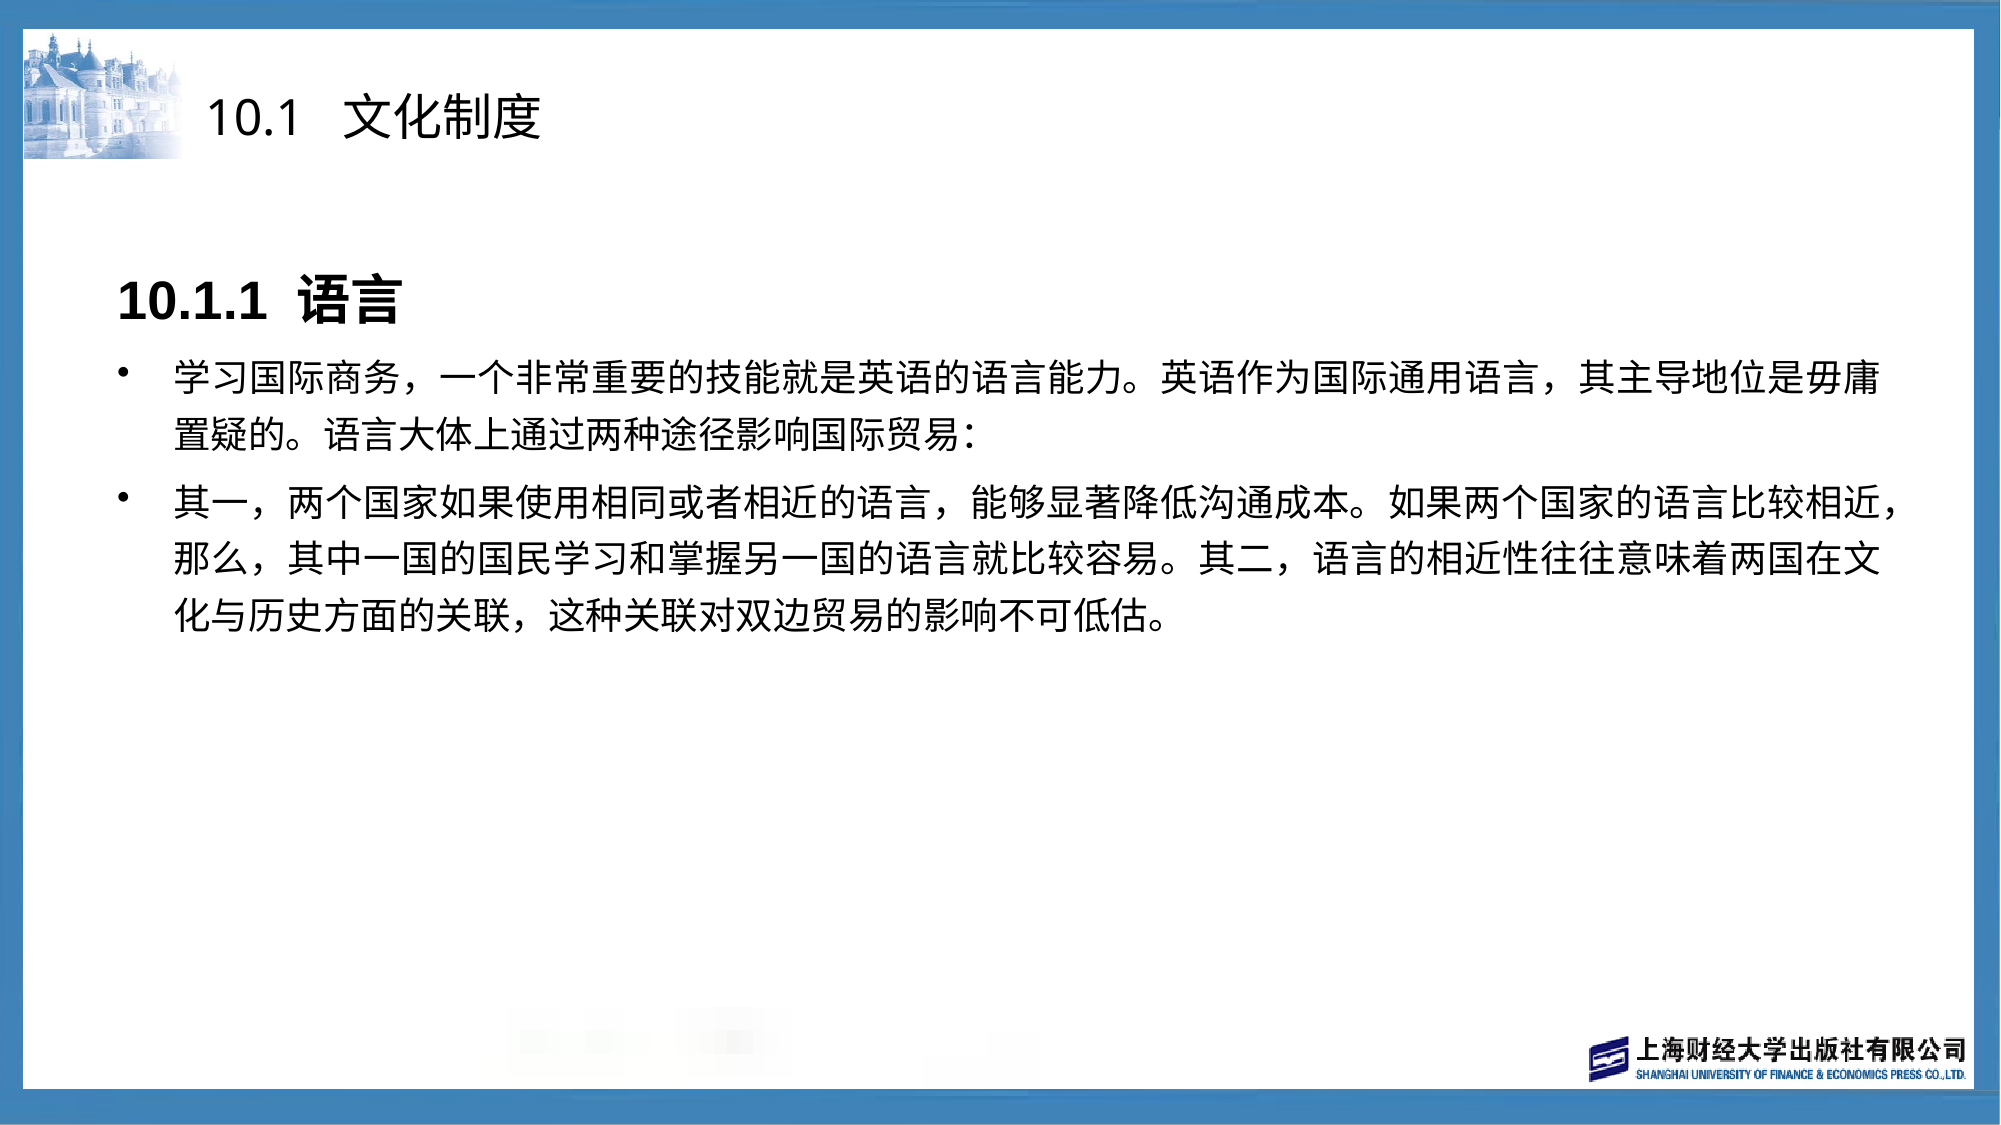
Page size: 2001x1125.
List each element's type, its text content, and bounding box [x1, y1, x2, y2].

title 10.1 文化制度 [190, 64, 1547, 168]
list 10.1.1 语言 学习国际商务，一个非常重要的技能就是英语的语言能力。英语作为国际通用语言，其主导地位是毋庸置疑的。语言大体上通过两种途径影响国际贸易： 其一，两个国家如果使用相同或者相近的语言，能够显著降低沟通成本。如果两个国家的语言比较相近，那么，其中一国的国民学习和掌握另一国的语言就比较容易。其二，语言的相近性往往意味着两国在文化与历史方面的关联，这种关联对双边贸易的影响不可低估。 [102, 241, 1898, 1065]
picture [0, 0, 2001, 1125]
